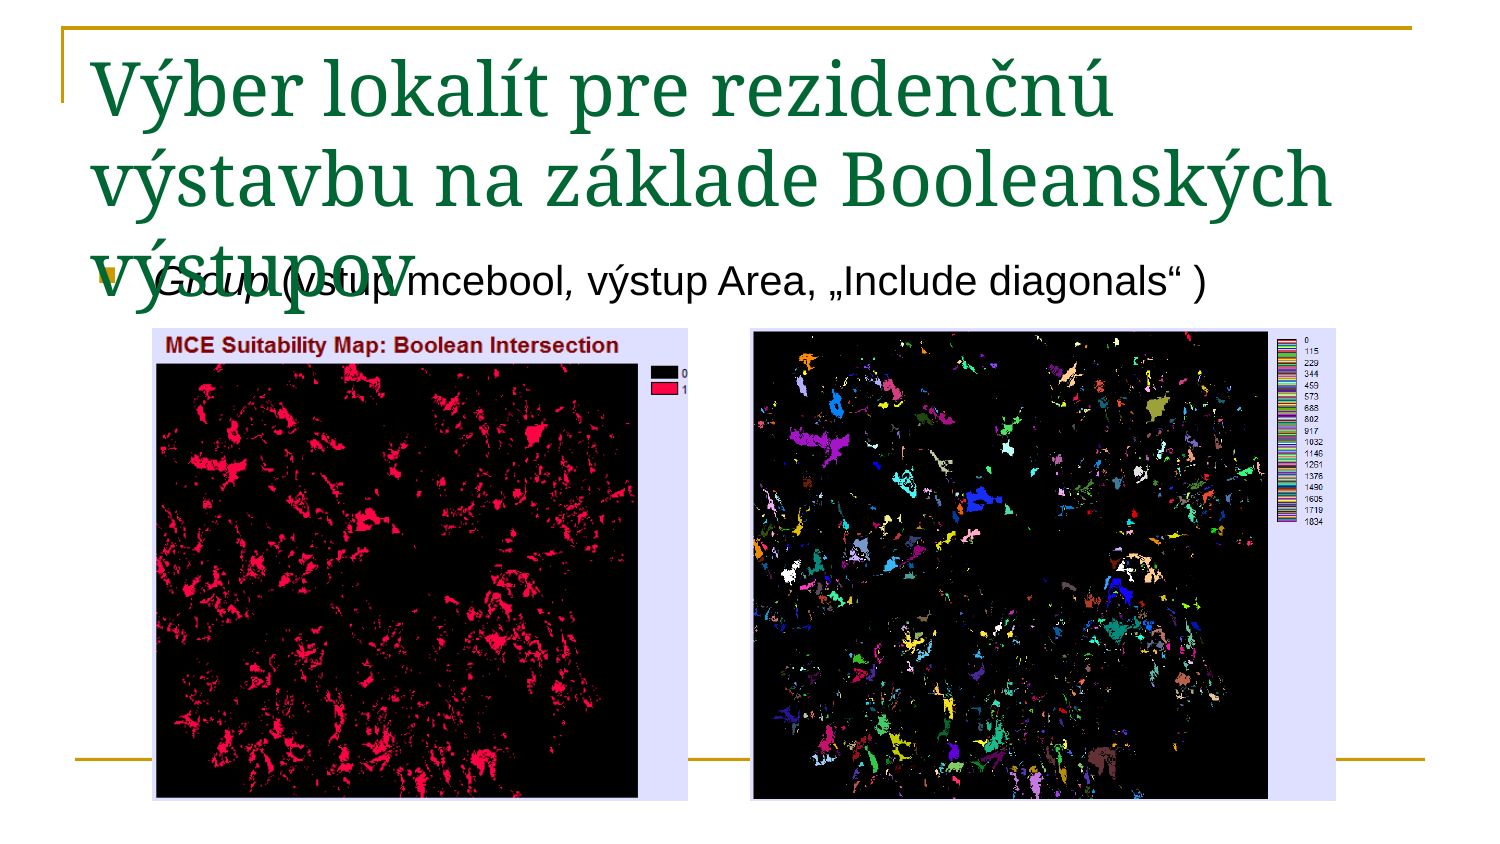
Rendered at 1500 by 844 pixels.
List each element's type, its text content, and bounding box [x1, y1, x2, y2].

list Group (vstup mcebool, výstup Area, „Include diagonals“ ) [81, 245, 1433, 778]
picture [152, 327, 688, 801]
picture [749, 327, 1337, 801]
title Výber lokalít pre rezidenčnú výstavbu na základe Booleanských výstupov [74, 33, 1426, 175]
